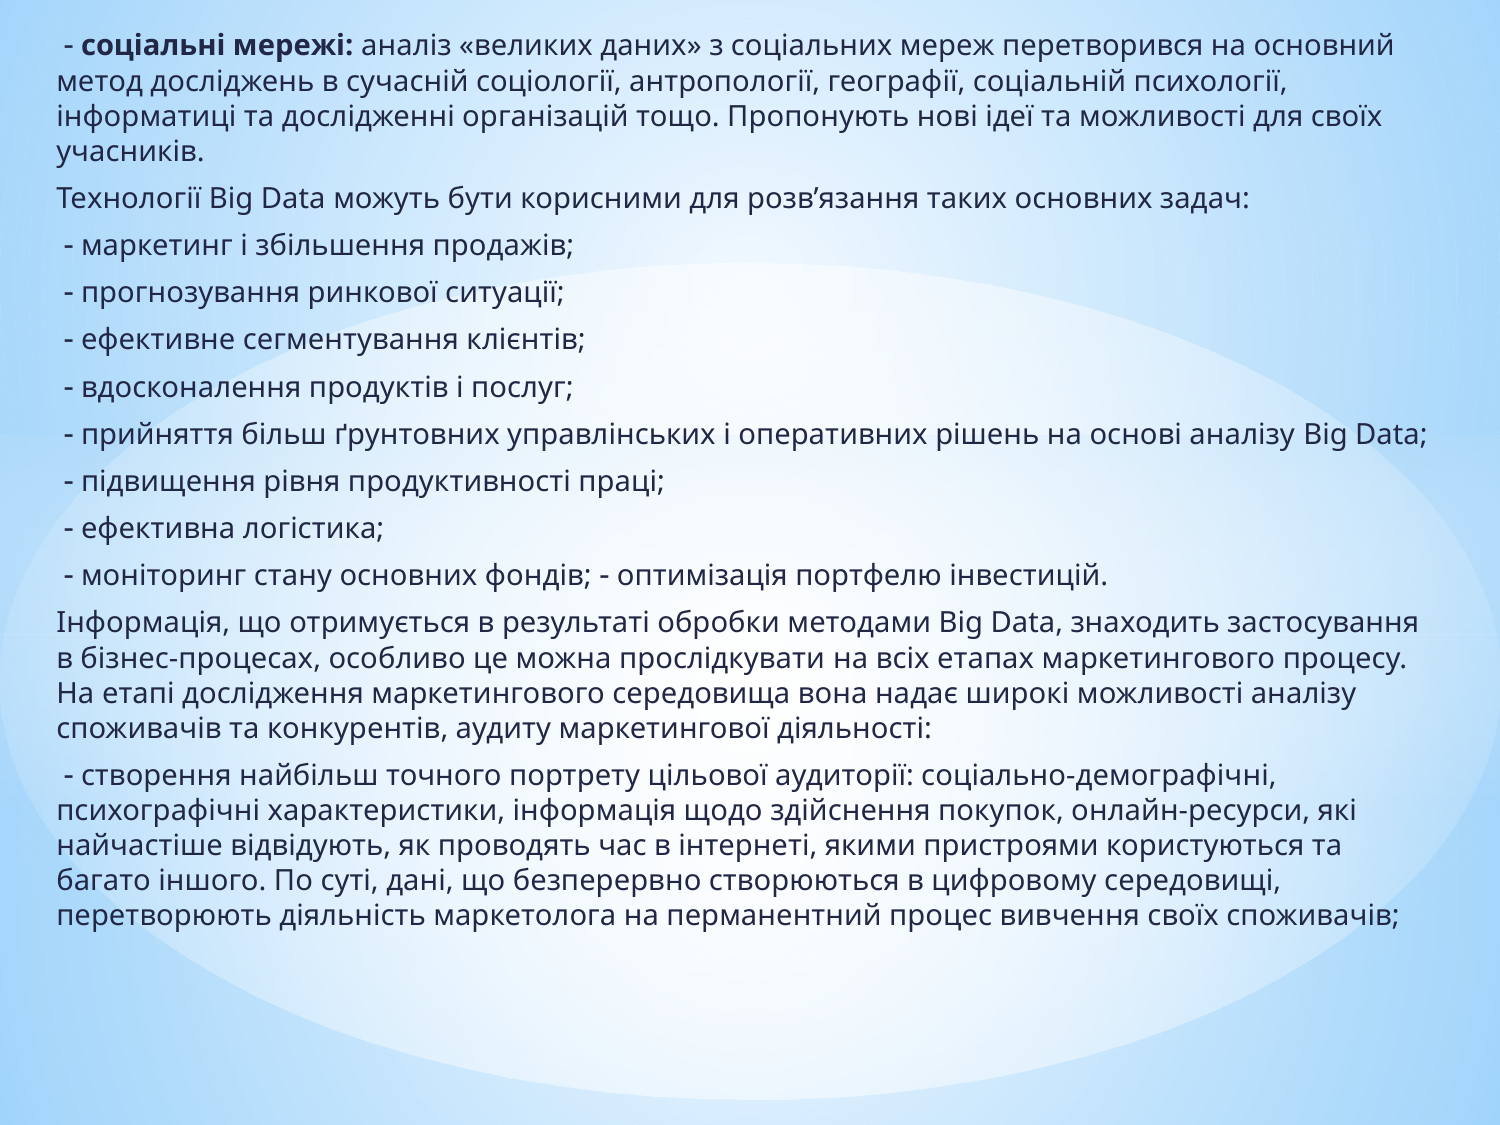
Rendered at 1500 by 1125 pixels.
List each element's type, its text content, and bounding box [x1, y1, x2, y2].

subtitle  соціальні мережі: аналіз «великих даних» з соціальних мереж перетворився на основний метод досліджень в сучасній соціології, антропології, географії, соціальній психології, інформатиці та дослідженні організацій тощо. Пропонують нові ідеї та можливості для своїх учасників. Технології Big Data можуть бути корисними для розв’язання таких основних задач:  маркетинг і збільшення продажів;  прогнозування ринкової ситуації;  ефективне сегментування клієнтів;  вдосконалення продуктів і послуг;  прийняття більш ґрунтовних управлінських і оперативних рішень на основі аналізу Big Data;  підвищення рівня продуктивності праці;  ефективна логістика;  моніторинг стану основних фондів;  оптимізація портфелю інвестицій. Інформація, що отримується в результаті обробки методами Big Data, знаходить застосування в бізнес-процесах, особливо це можна прослідкувати на всіх етапах маркетингового процесу. На етапі дослідження маркетингового середовища вона надає широкі можливості аналізу споживачів та конкурентів, аудиту маркетингової діяльності:  створення найбільш точного портрету цільової аудиторії: соціально-демографічні, психографічні характеристики, інформація щодо здійснення покупок, онлайн-ресурси, які найчастіше відвідують, як проводять час в інтернеті, якими пристроями користуються та багато іншого. По суті, дані, що безперервно створюються в цифровому середовищі, перетворюють діяльність маркетолога на перманентний процес вивчення своїх споживачів; [41, 19, 1447, 1071]
